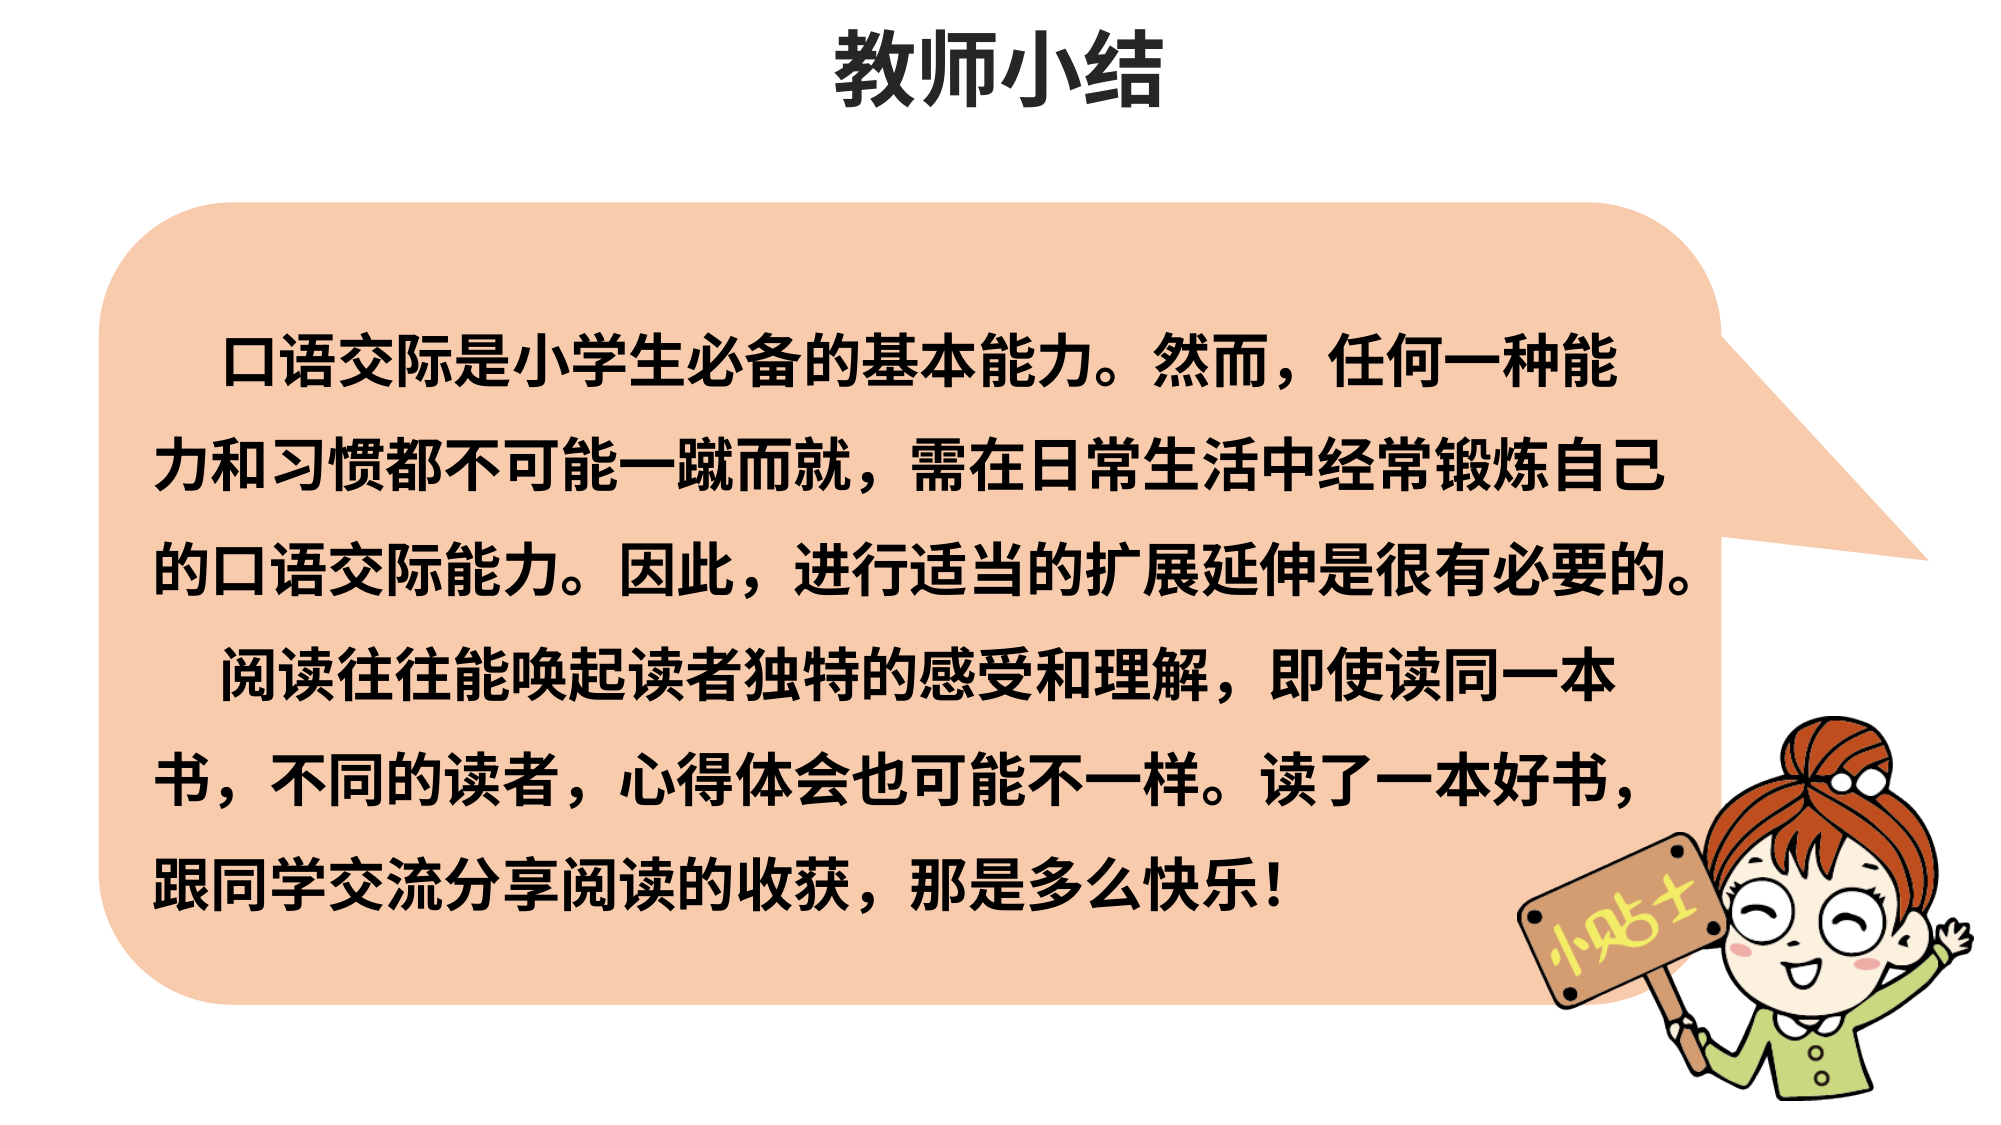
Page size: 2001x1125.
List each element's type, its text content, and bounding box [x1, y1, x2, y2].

text_box 口语交际是小学生必备的基本能力。然而，任何一种能力和习惯都不可能一蹴而就，需在日常生活中经常锻炼自己的口语交际能力。因此，进行适当的扩展延伸是很有必要的。 阅读往往能唤起读者独特的感受和理解，即使读同一本书，不同的读者，心得体会也可能不一样。读了一本好书， 跟同学交流分享阅读的收获，那是多么快乐！ [97, 201, 1932, 1006]
title 教师小结 [137, 0, 1863, 136]
picture [1517, 716, 1974, 1101]
